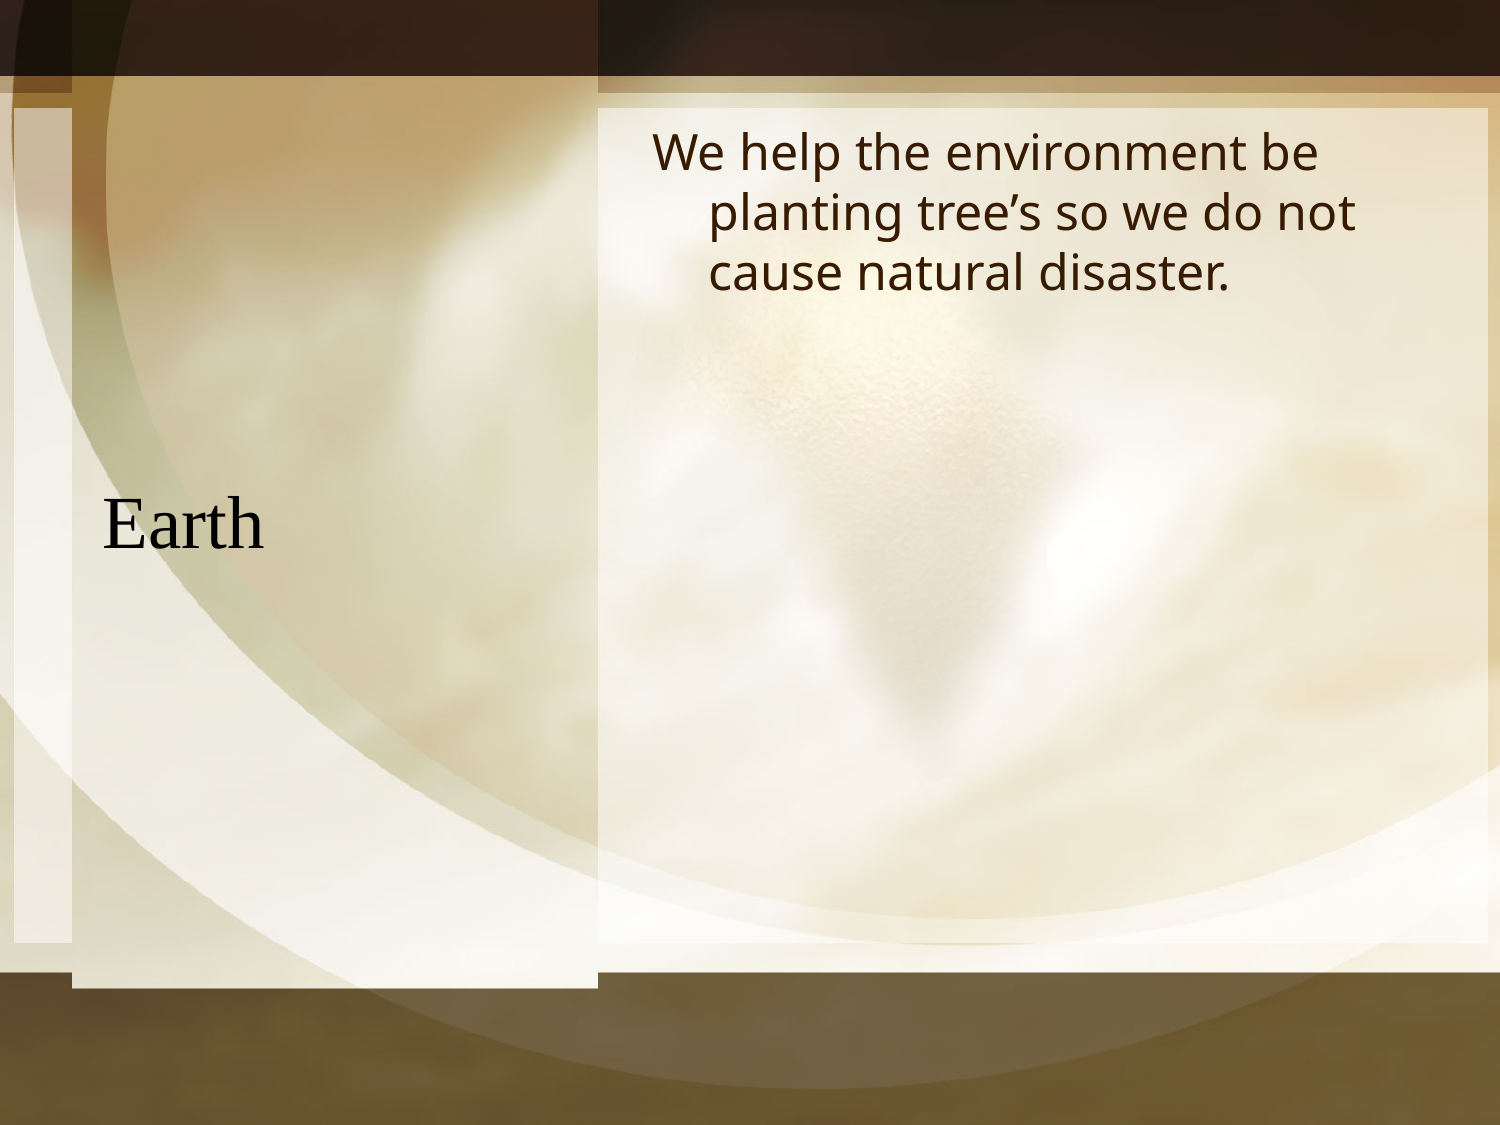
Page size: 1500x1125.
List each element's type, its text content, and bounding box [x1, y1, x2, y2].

title Earth [87, 249, 588, 788]
list We help the environment be planting tree’s so we do not cause natural disaster. [637, 112, 1451, 951]
picture [0, 0, 1500, 1125]
